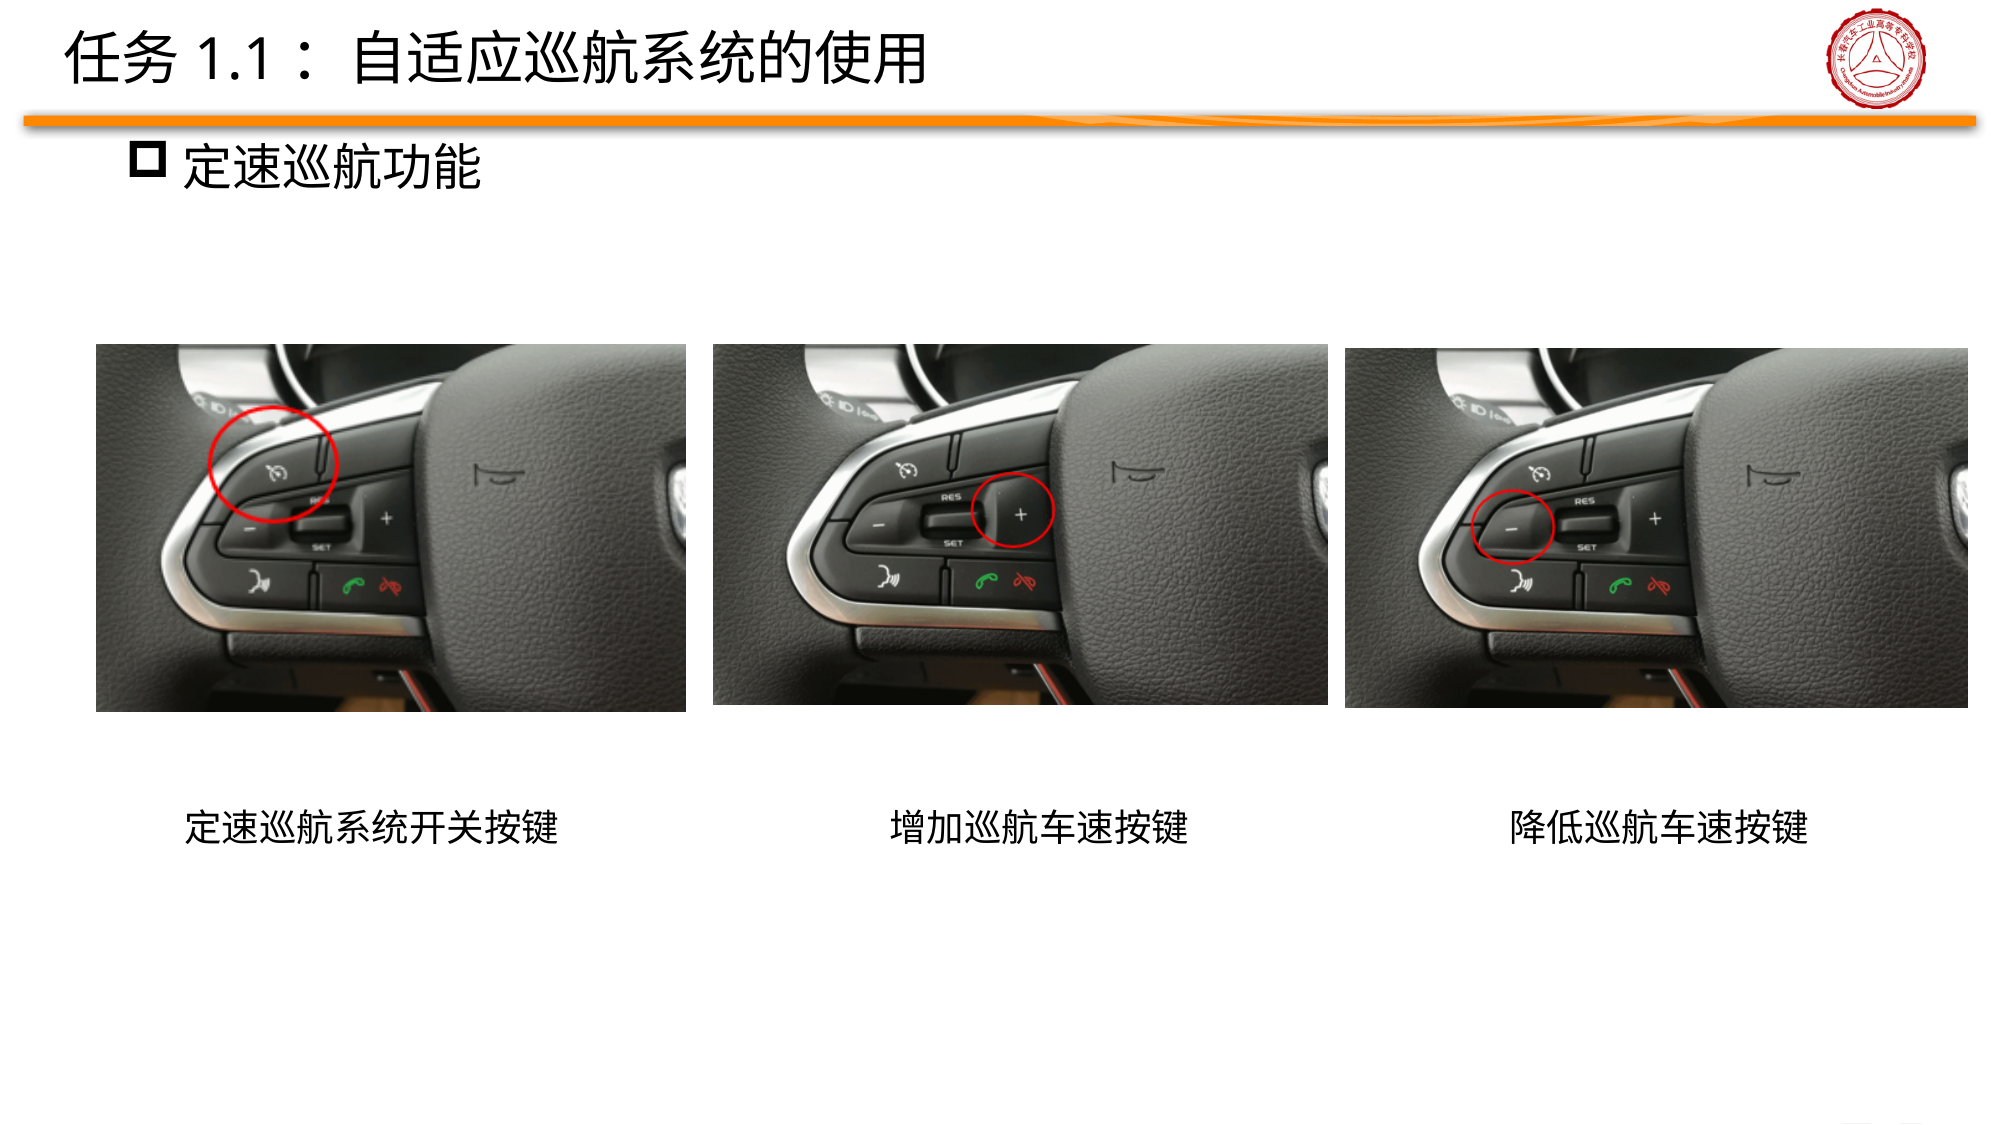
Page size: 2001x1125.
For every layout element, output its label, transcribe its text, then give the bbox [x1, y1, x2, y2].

text_box 降低巡航车速按键 [1450, 796, 1827, 857]
title 任务1.1：自适应巡航系统的使用 [49, 21, 1557, 121]
picture [713, 344, 1328, 705]
text_box 定速巡航系统开关按键 [125, 796, 625, 857]
picture [1345, 348, 1968, 708]
text_box 定速巡航功能 [110, 134, 1192, 260]
picture [95, 344, 686, 712]
picture [1826, 8, 1926, 109]
text_box 增加巡航车速按键 [830, 796, 1232, 857]
